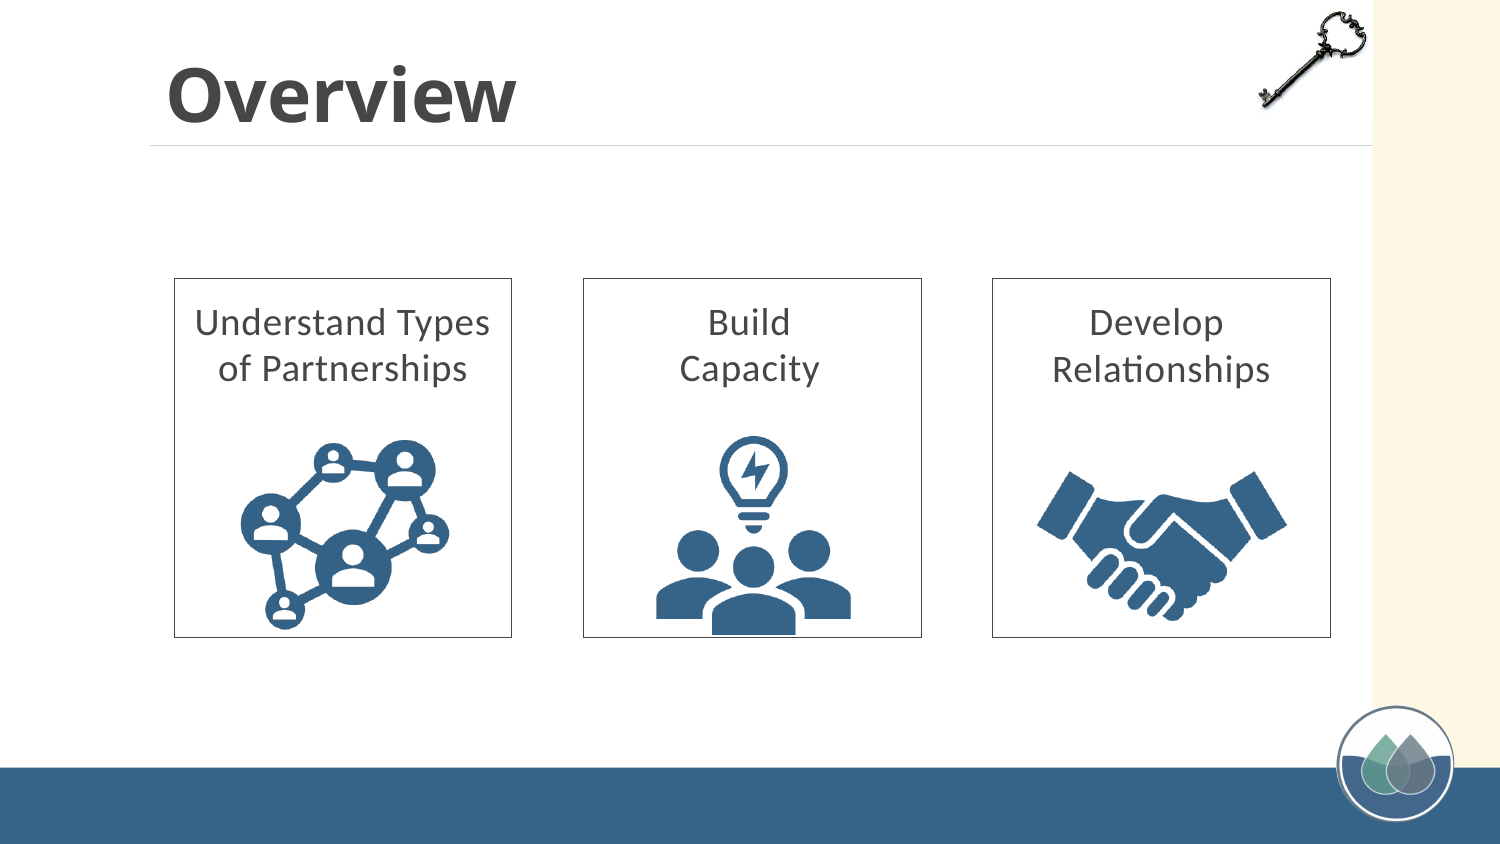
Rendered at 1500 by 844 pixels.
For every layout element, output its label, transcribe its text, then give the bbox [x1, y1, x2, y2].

text_box Develop Relationships [992, 289, 1331, 398]
text_box [992, 278, 1331, 289]
text_box [583, 278, 922, 638]
text_box Build Capacity [658, 288, 841, 398]
title Overview [150, 21, 1373, 146]
picture [624, 408, 881, 664]
picture [226, 418, 460, 653]
picture [1255, 0, 1373, 118]
picture [1023, 407, 1300, 684]
text_box [174, 397, 512, 638]
text_box [174, 278, 512, 288]
text_box Understand Types of Partnerships [174, 288, 512, 397]
text_box [992, 398, 1331, 638]
